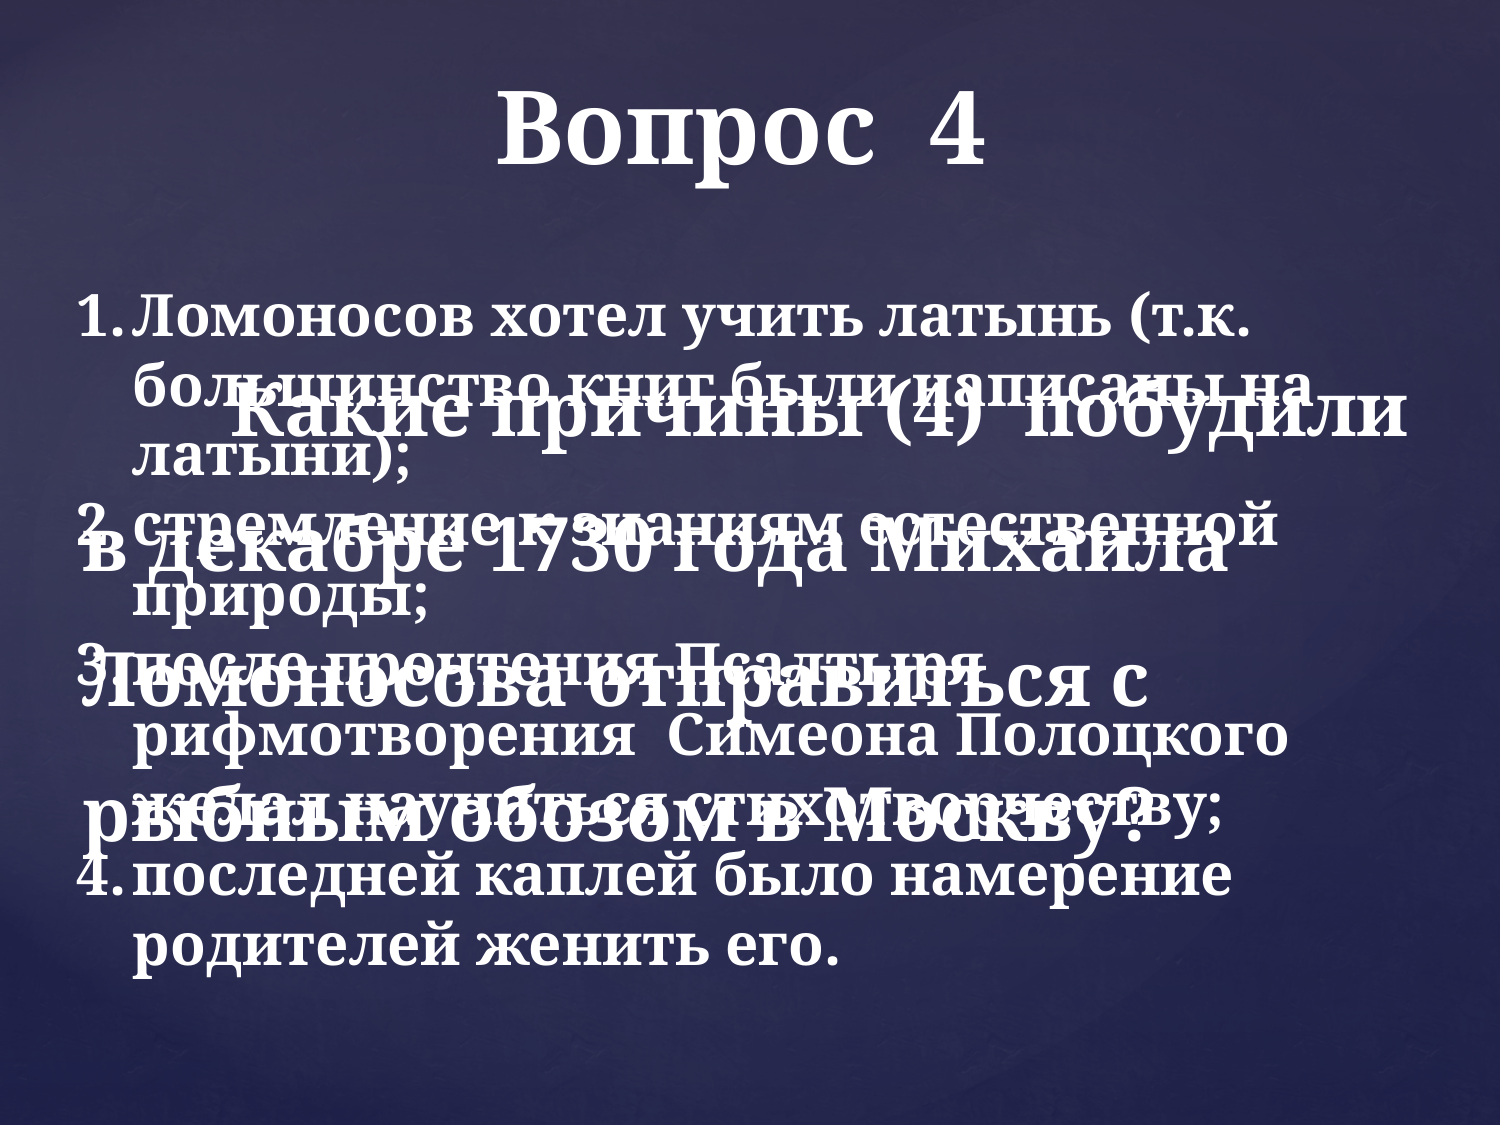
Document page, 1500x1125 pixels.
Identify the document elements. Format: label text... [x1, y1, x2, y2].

text_box Ломоносов хотел учить латынь (т.к. большинство книг были написаны на латыни); стремление к знаниям естественной природы; после прочтения Псалтыря рифмотворения Симеона Полоцкого желал научиться стихотворчеству; последней каплей было намерение родителей женить его. [60, 277, 1481, 978]
title Вопрос 4 [135, 42, 1374, 193]
